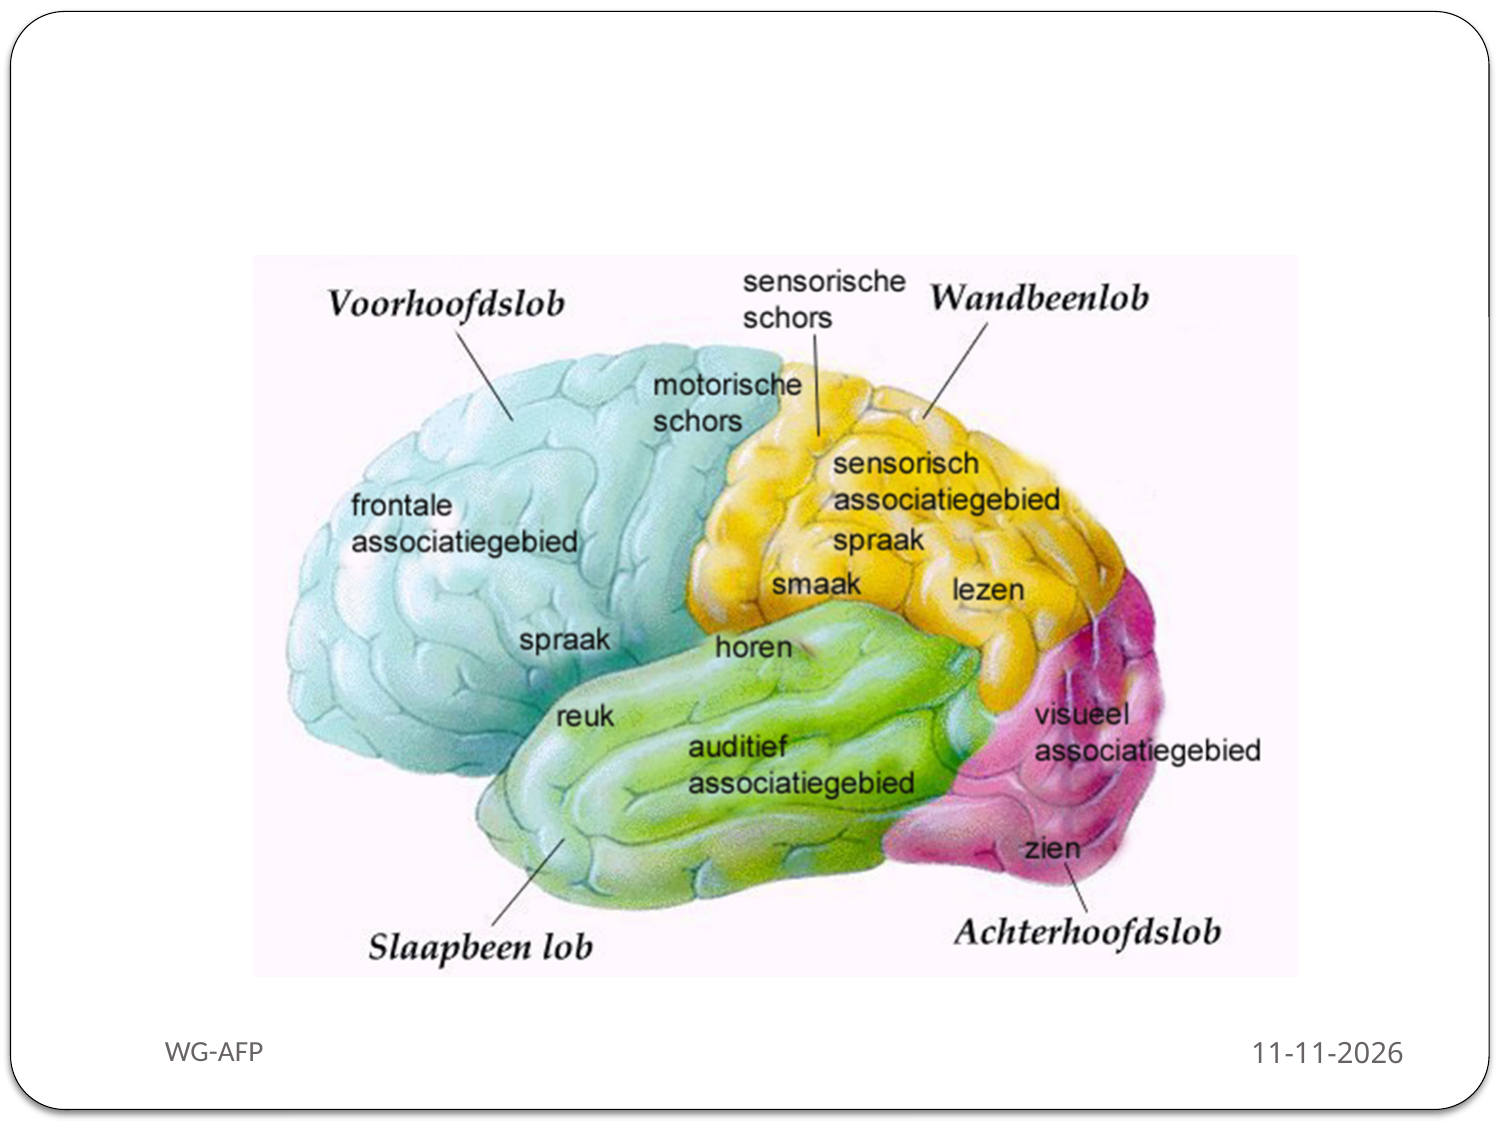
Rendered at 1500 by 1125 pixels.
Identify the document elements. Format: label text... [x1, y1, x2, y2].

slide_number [1012, 1015, 1419, 1094]
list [253, 255, 1299, 977]
footer WG-AFP [150, 1012, 800, 1088]
